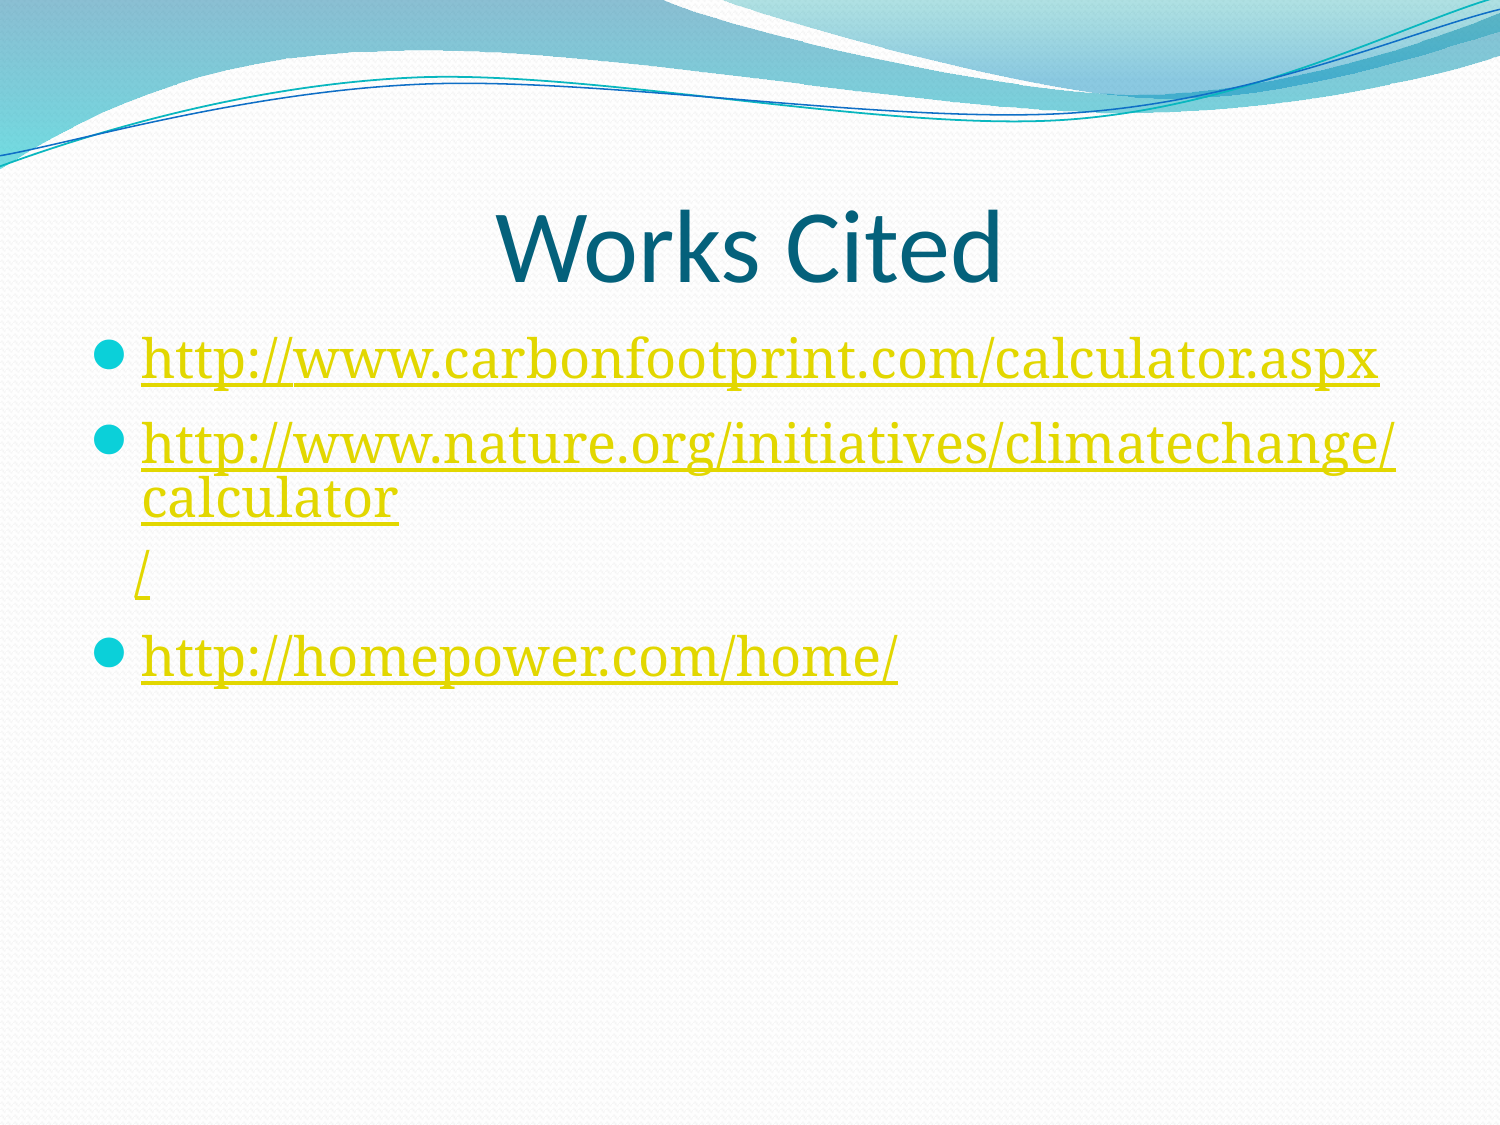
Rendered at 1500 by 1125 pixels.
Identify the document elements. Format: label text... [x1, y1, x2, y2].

list http://www.carbonfootprint.com/calculator.aspx http://www.nature.org/initiatives/climatechange/calculator/ http://homepower.com/home/ [75, 317, 1425, 1038]
title Works Cited [75, 115, 1425, 303]
